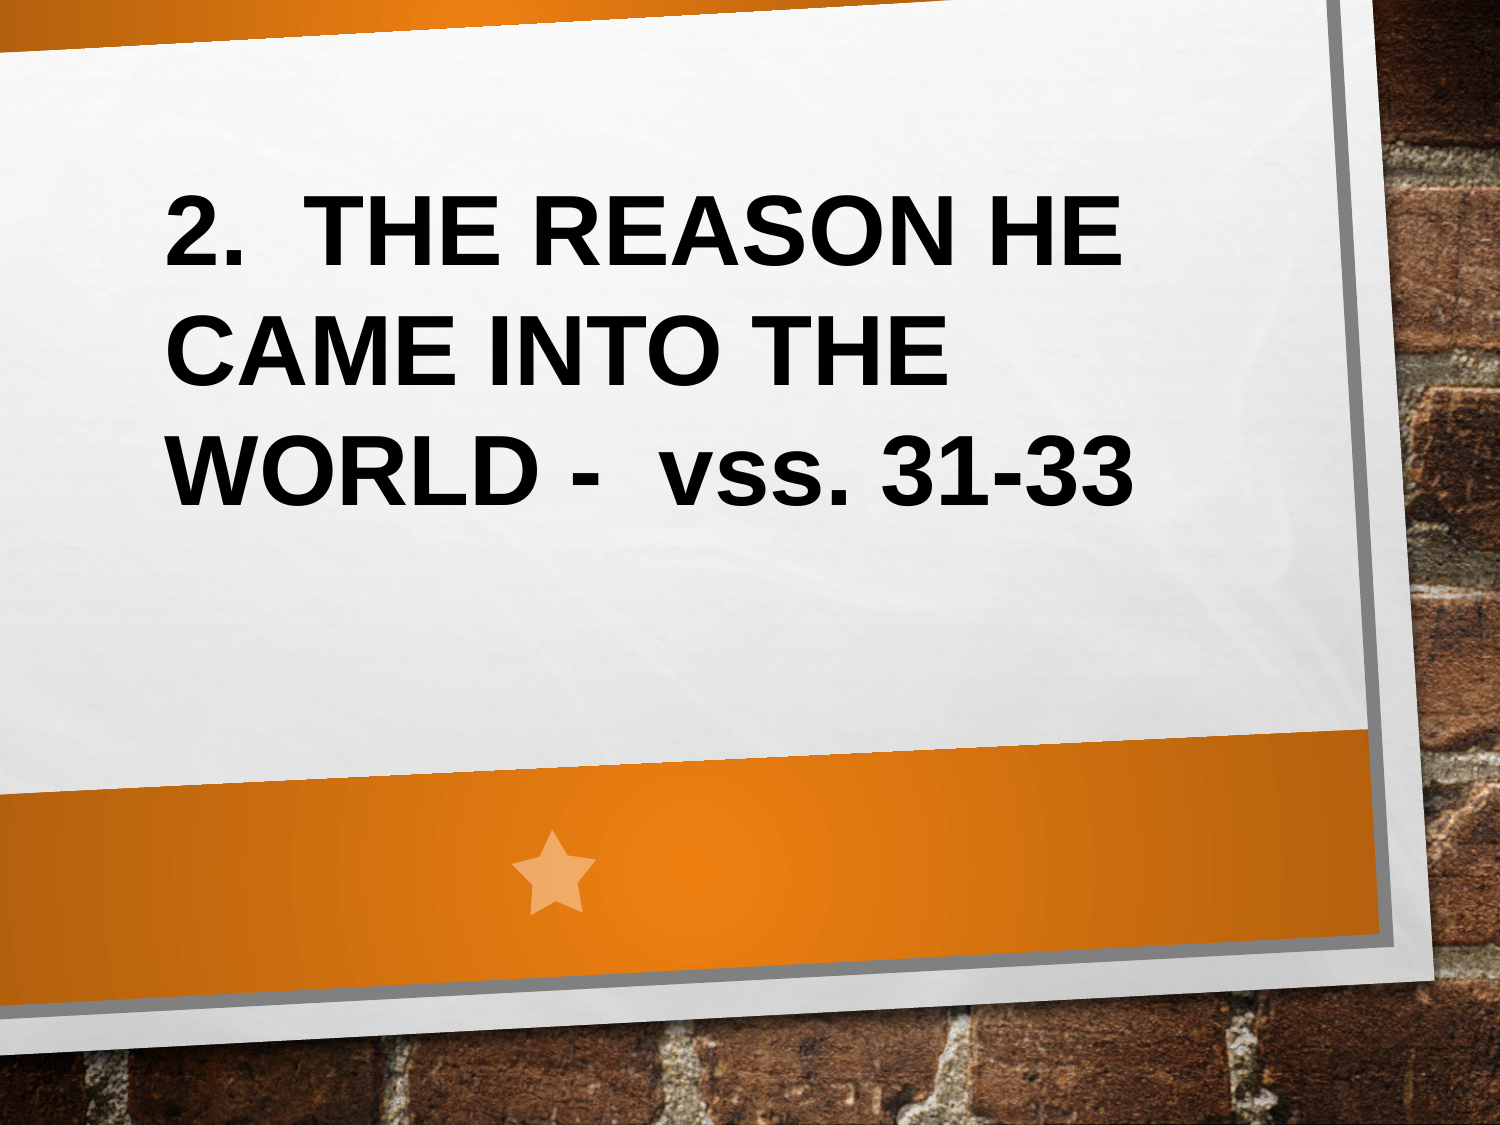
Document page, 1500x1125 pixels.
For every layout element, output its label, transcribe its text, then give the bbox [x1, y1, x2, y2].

text_box 2. THE REASON HE CAME INTO THE WORLD - vss. 31-33 [149, 158, 1217, 533]
picture [0, 0, 1500, 1125]
